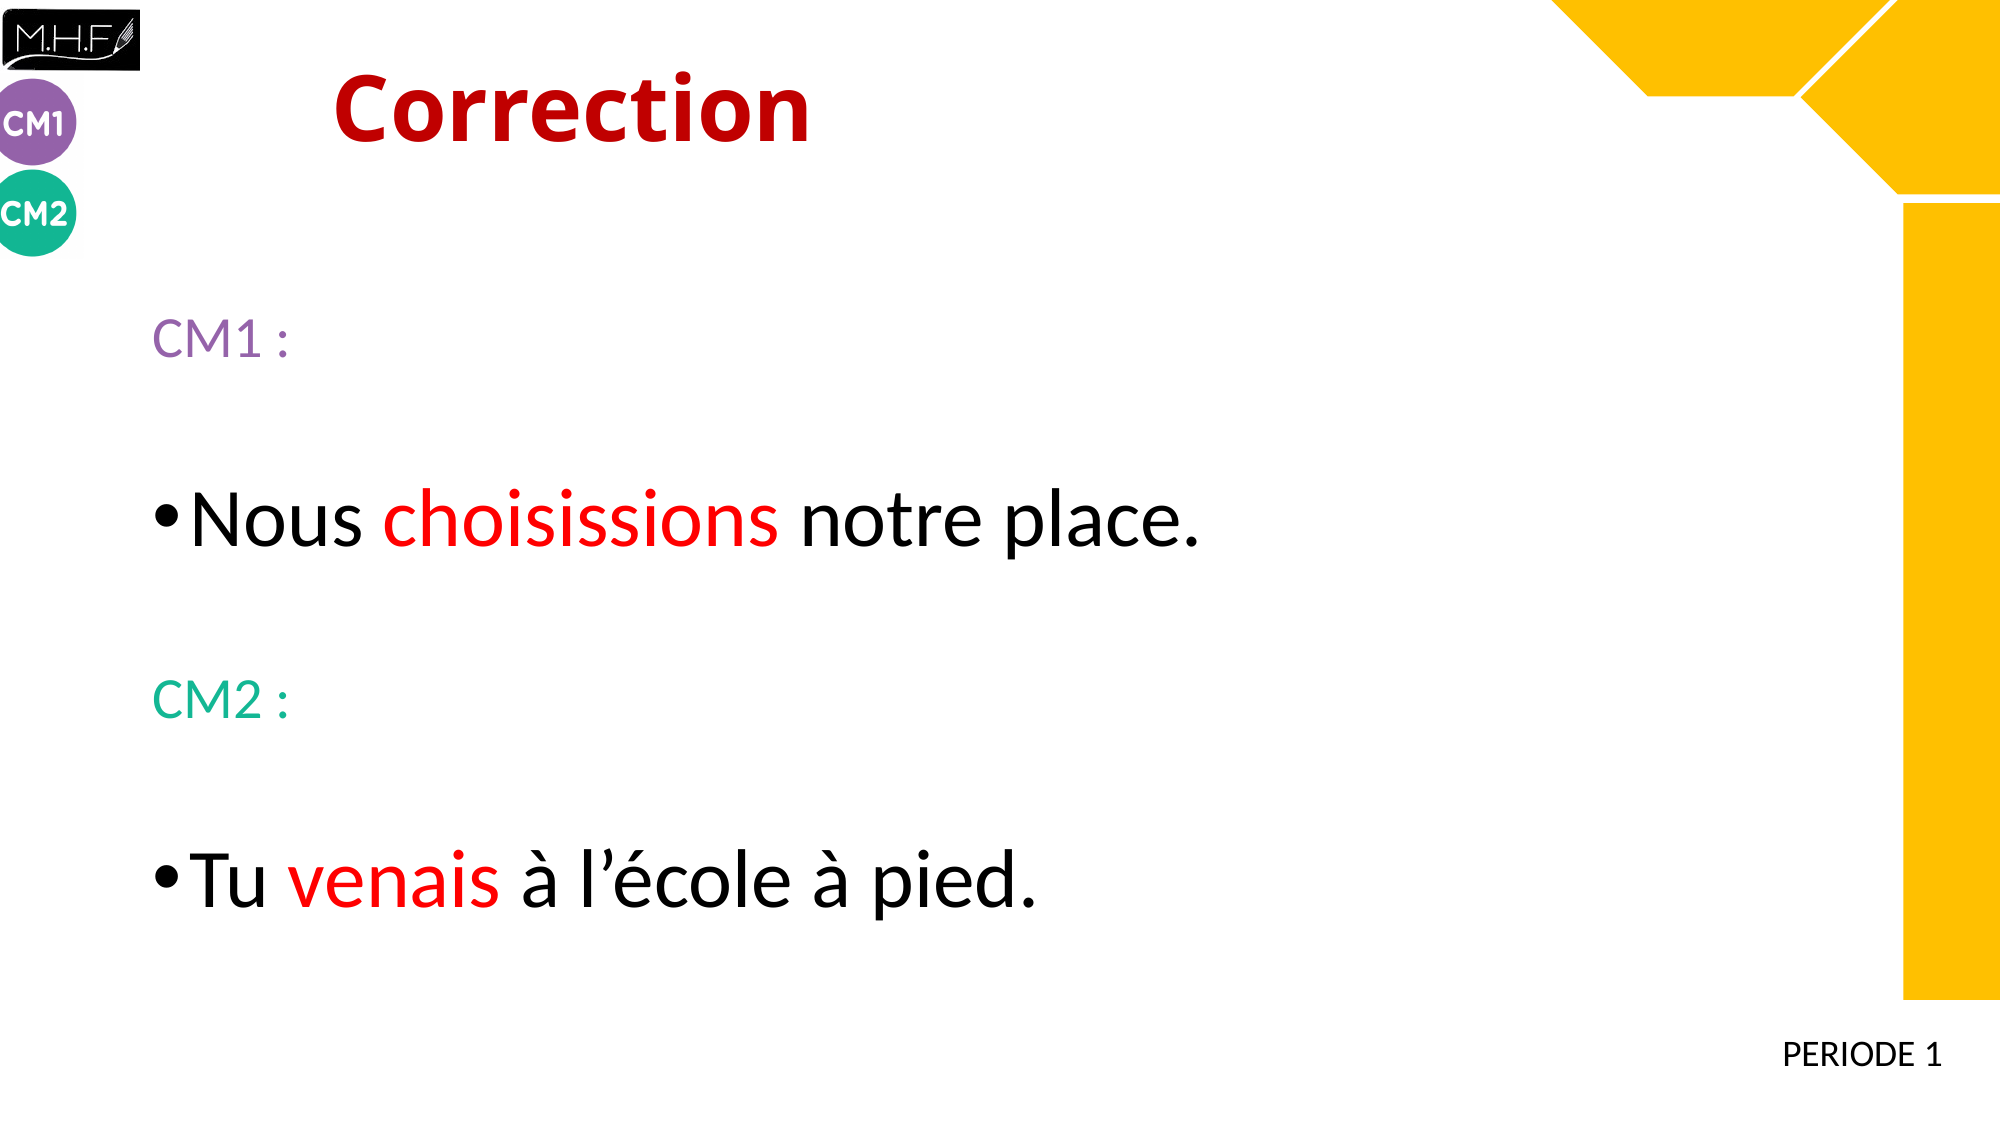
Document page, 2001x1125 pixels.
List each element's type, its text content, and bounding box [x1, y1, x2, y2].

picture [0, 7, 140, 259]
list CM1 : Nous choisissions notre place. CM2 : Tu venais à l’école à pied. [137, 299, 1863, 1014]
text_box [1799, 0, 2000, 196]
text_box PERIODE 1 [1362, 1021, 1967, 1125]
title Correction [316, 3, 1863, 221]
text_box [1902, 202, 2000, 1001]
text_box [1549, 0, 1892, 98]
